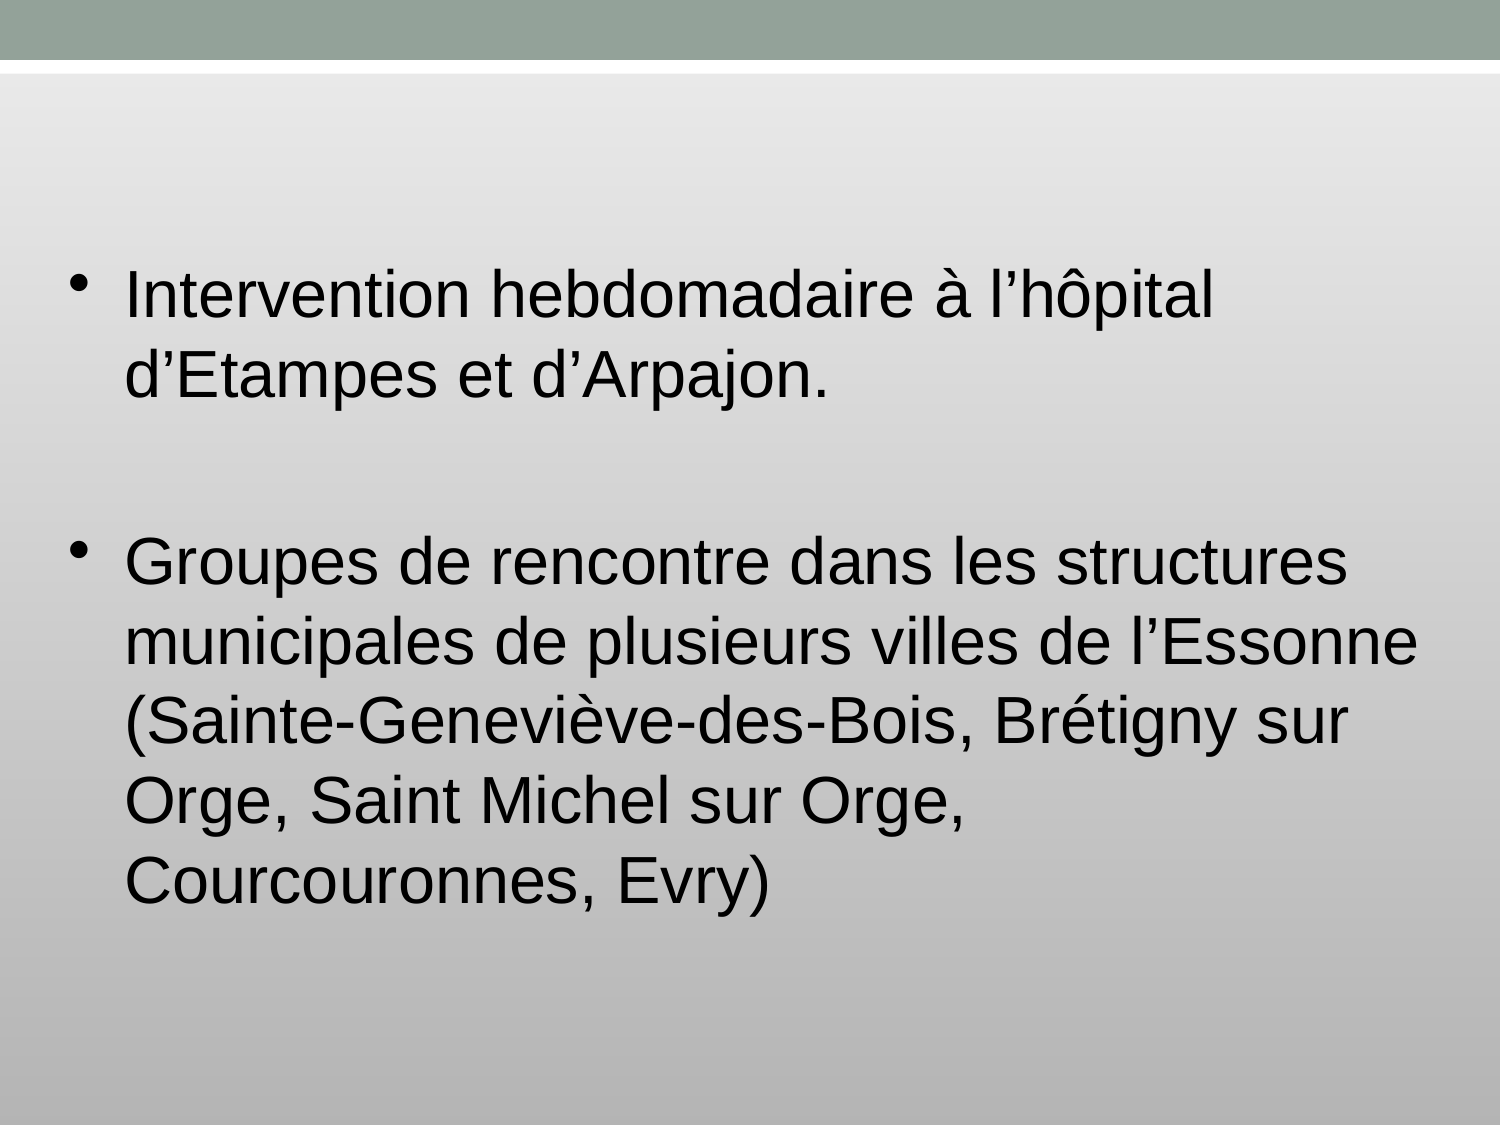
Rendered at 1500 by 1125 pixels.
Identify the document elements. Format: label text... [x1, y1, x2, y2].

text_box Intervention hebdomadaire à l’hôpital d’Etampes et d’Arpajon. Groupes de rencontre dans les structures municipales de plusieurs villes de l’Essonne (Sainte-Geneviève-des-Bois, Brétigny sur Orge, Saint Michel sur Orge, Courcouronnes, Evry) [53, 243, 1436, 925]
